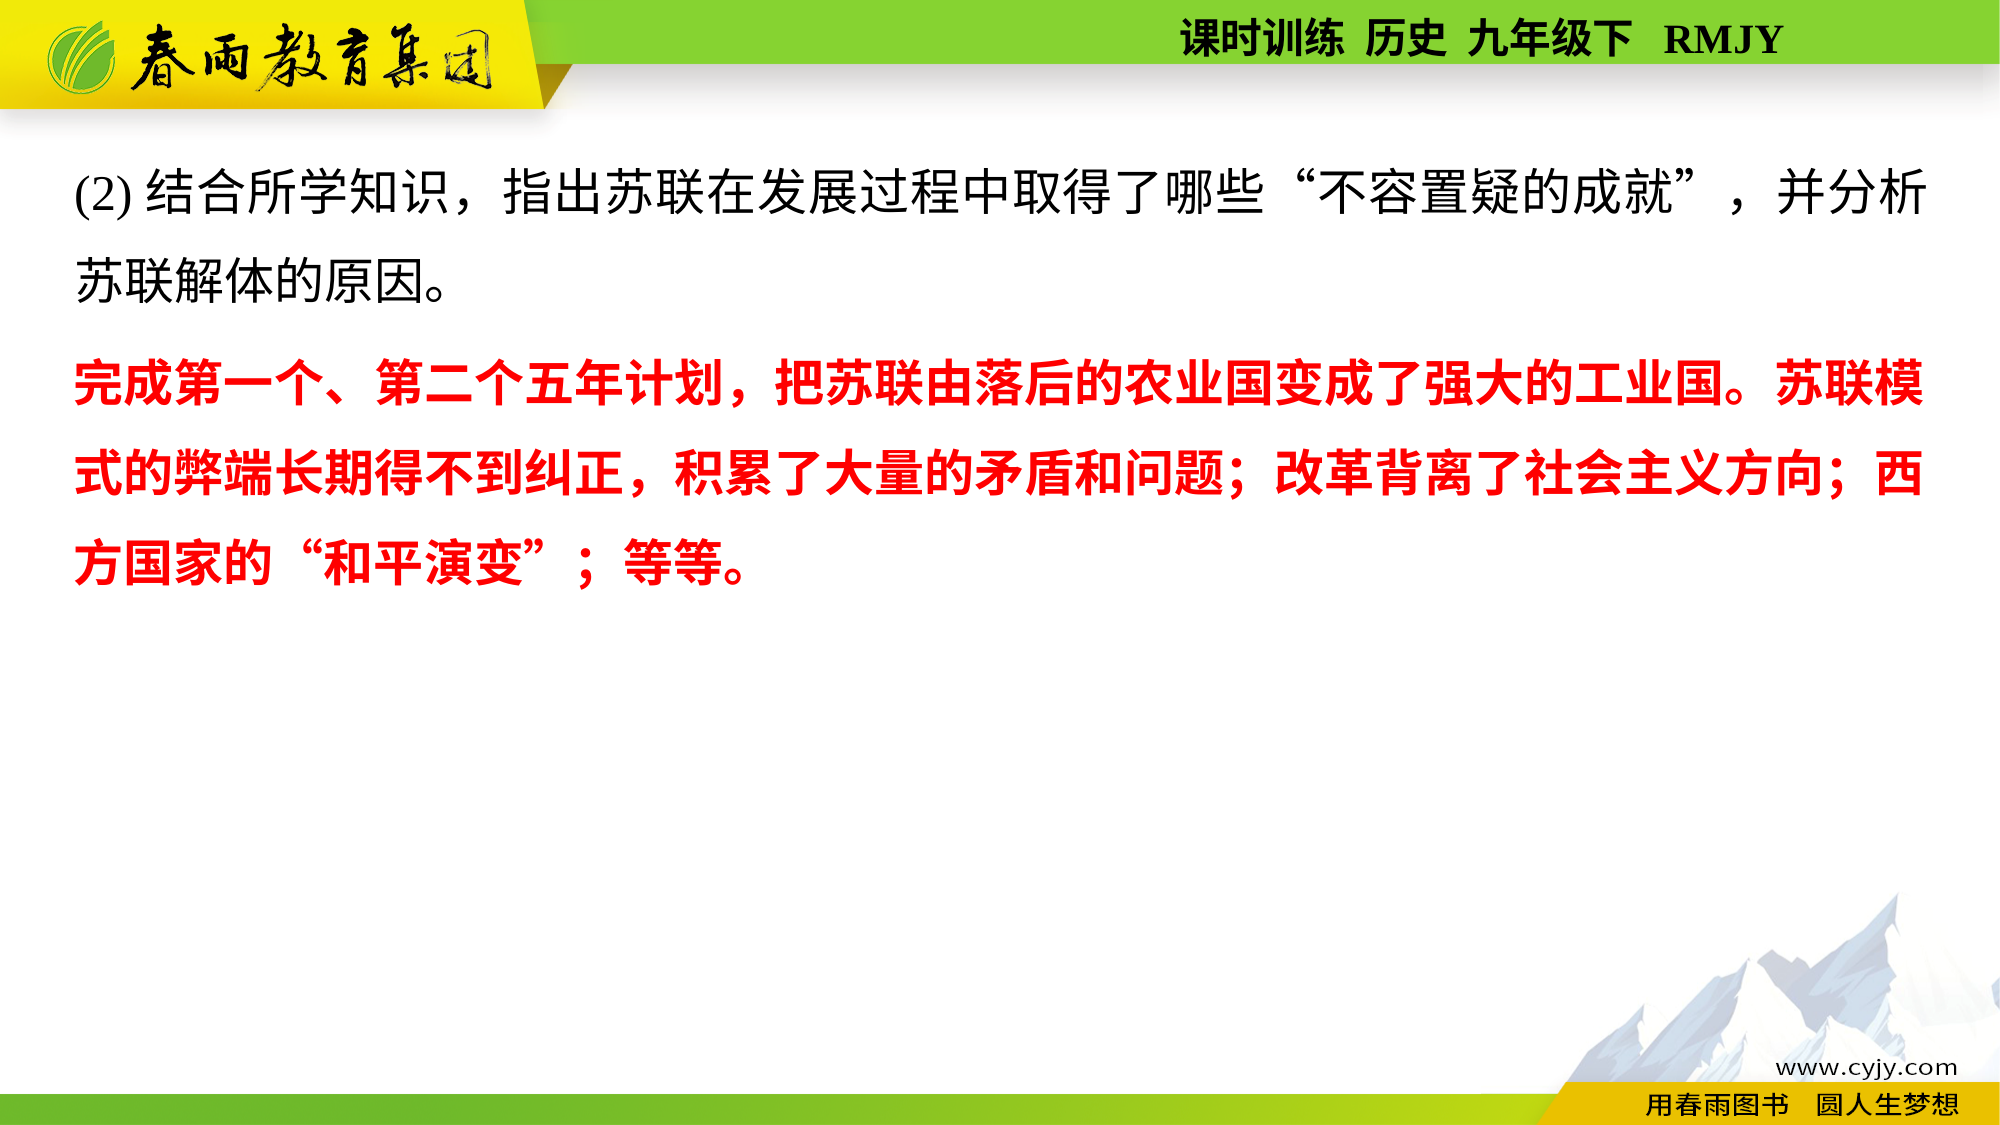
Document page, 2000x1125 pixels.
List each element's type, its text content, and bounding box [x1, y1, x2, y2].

picture [0, 0, 2000, 1125]
list (2)结合所学知识，指出苏联在发展过程中取得了哪些“不容置疑的成就”，并分析苏联解体的原因。 [59, 122, 1944, 308]
text_box 完成第一个、第二个五年计划，把苏联由落后的农业国变成了强大的工业国。苏联模式的弊端长期得不到纠正，积累了大量的矛盾和问题；改革背离了社会主义方向；西方国家的“和平演变”；等等。 [59, 314, 1969, 600]
